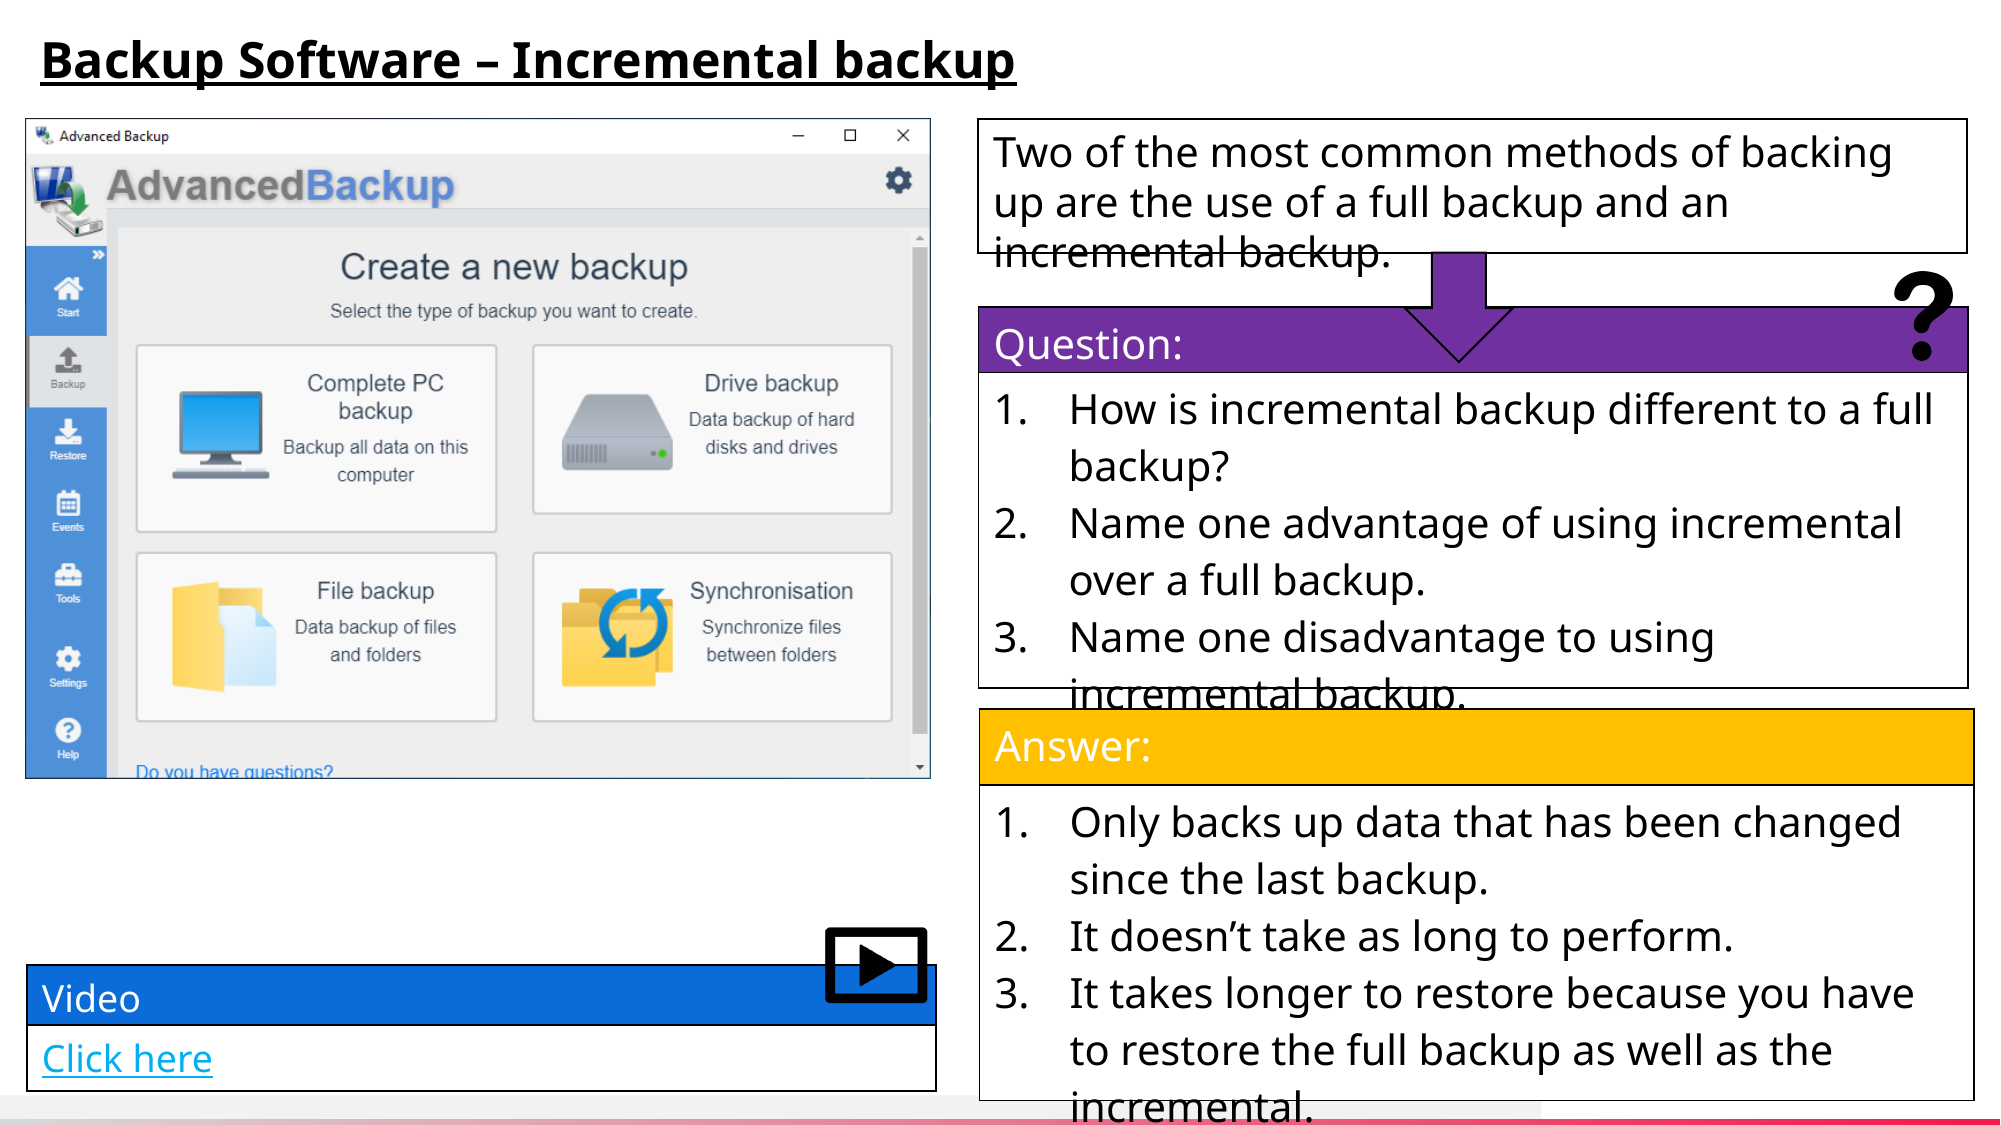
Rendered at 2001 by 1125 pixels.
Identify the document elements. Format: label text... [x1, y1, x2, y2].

text_box Two of the most common methods of backing up are the use of a full backup and an incremental backup. [977, 118, 1968, 254]
table_cell Only backs up data that has been changed since the last backup. It doesn’t take as long to perform. It takes longer to restore because you have to restore the full backup as well as the incremental. [980, 786, 1973, 1100]
picture [815, 904, 937, 1026]
table_header Video [28, 966, 815, 1024]
table_cell Click here [28, 1026, 935, 1090]
text_box [1402, 251, 1516, 364]
table_header Answer: [980, 710, 1973, 784]
table_cell How is incremental backup different to a full backup? Name one advantage of using incremental over a full backup. Name one disadvantage to using incremental backup. [979, 373, 1967, 687]
picture [25, 118, 931, 779]
text_box Backup Software – Incremental backup [25, 21, 1095, 96]
table_header Question: [979, 308, 1967, 372]
picture [1879, 271, 1968, 361]
